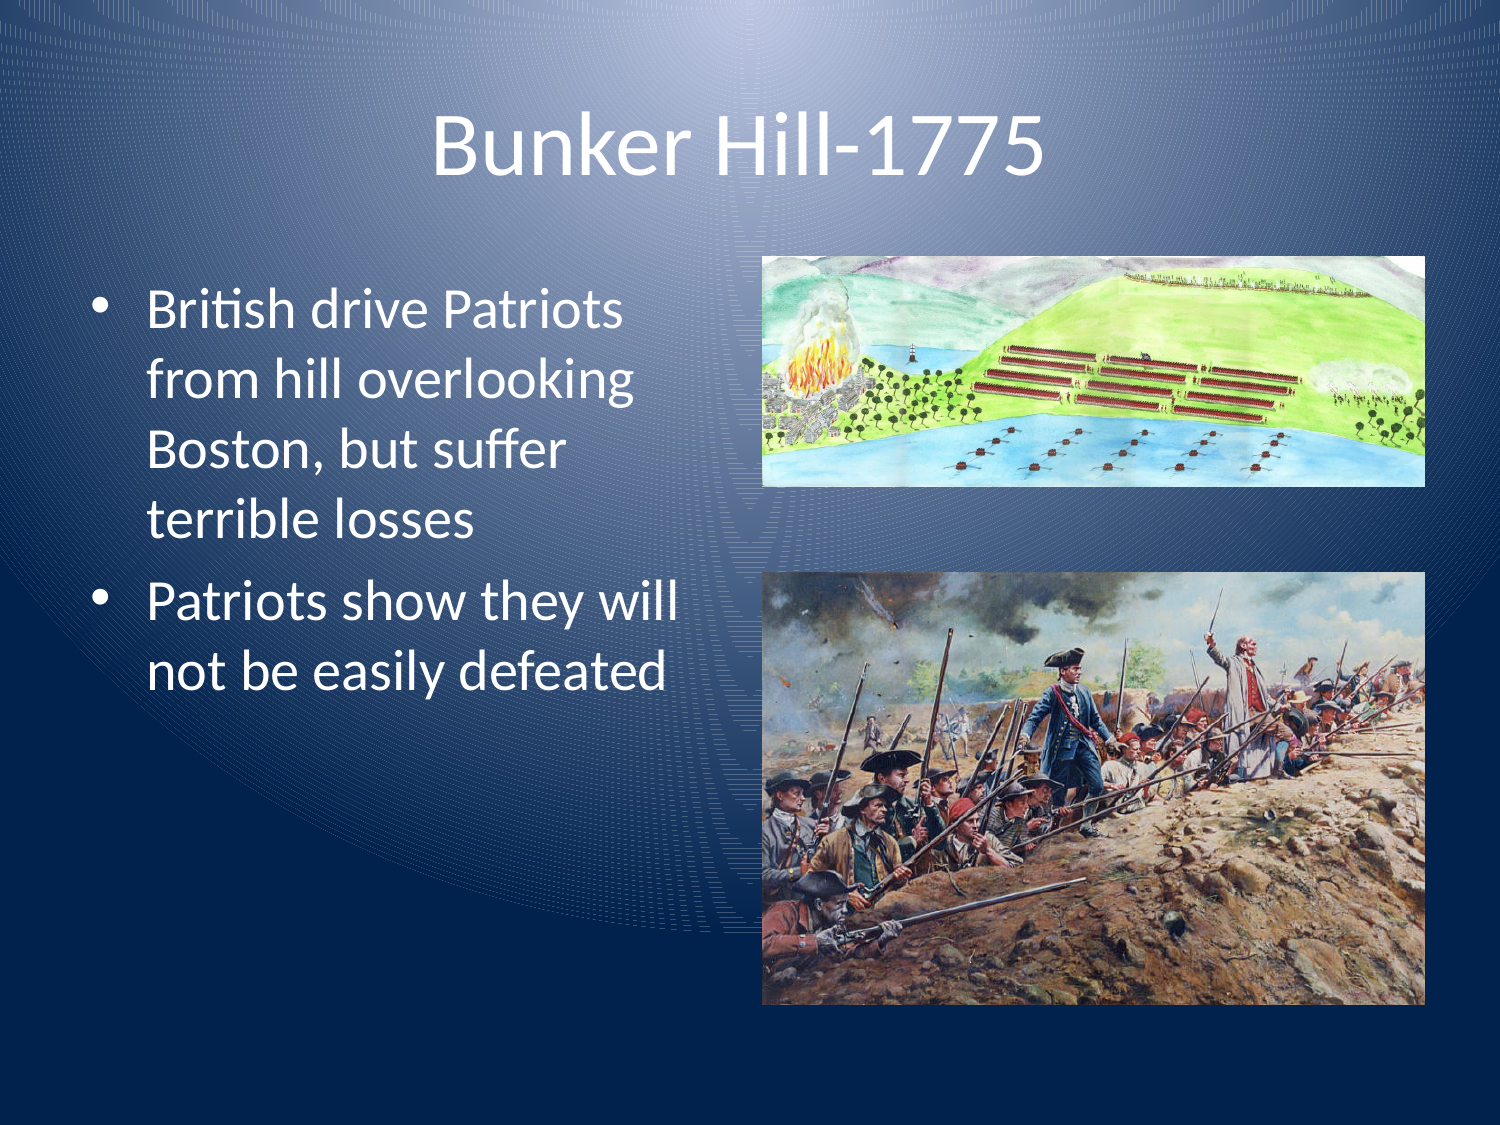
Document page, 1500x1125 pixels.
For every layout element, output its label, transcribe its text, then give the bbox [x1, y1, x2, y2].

picture [762, 572, 1426, 1006]
list British drive Patriots from hill overlooking Boston, but suffer terrible losses Patriots show they will not be easily defeated [75, 262, 738, 1005]
title Bunker Hill-1775 [75, 45, 757, 233]
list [762, 0, 1426, 572]
